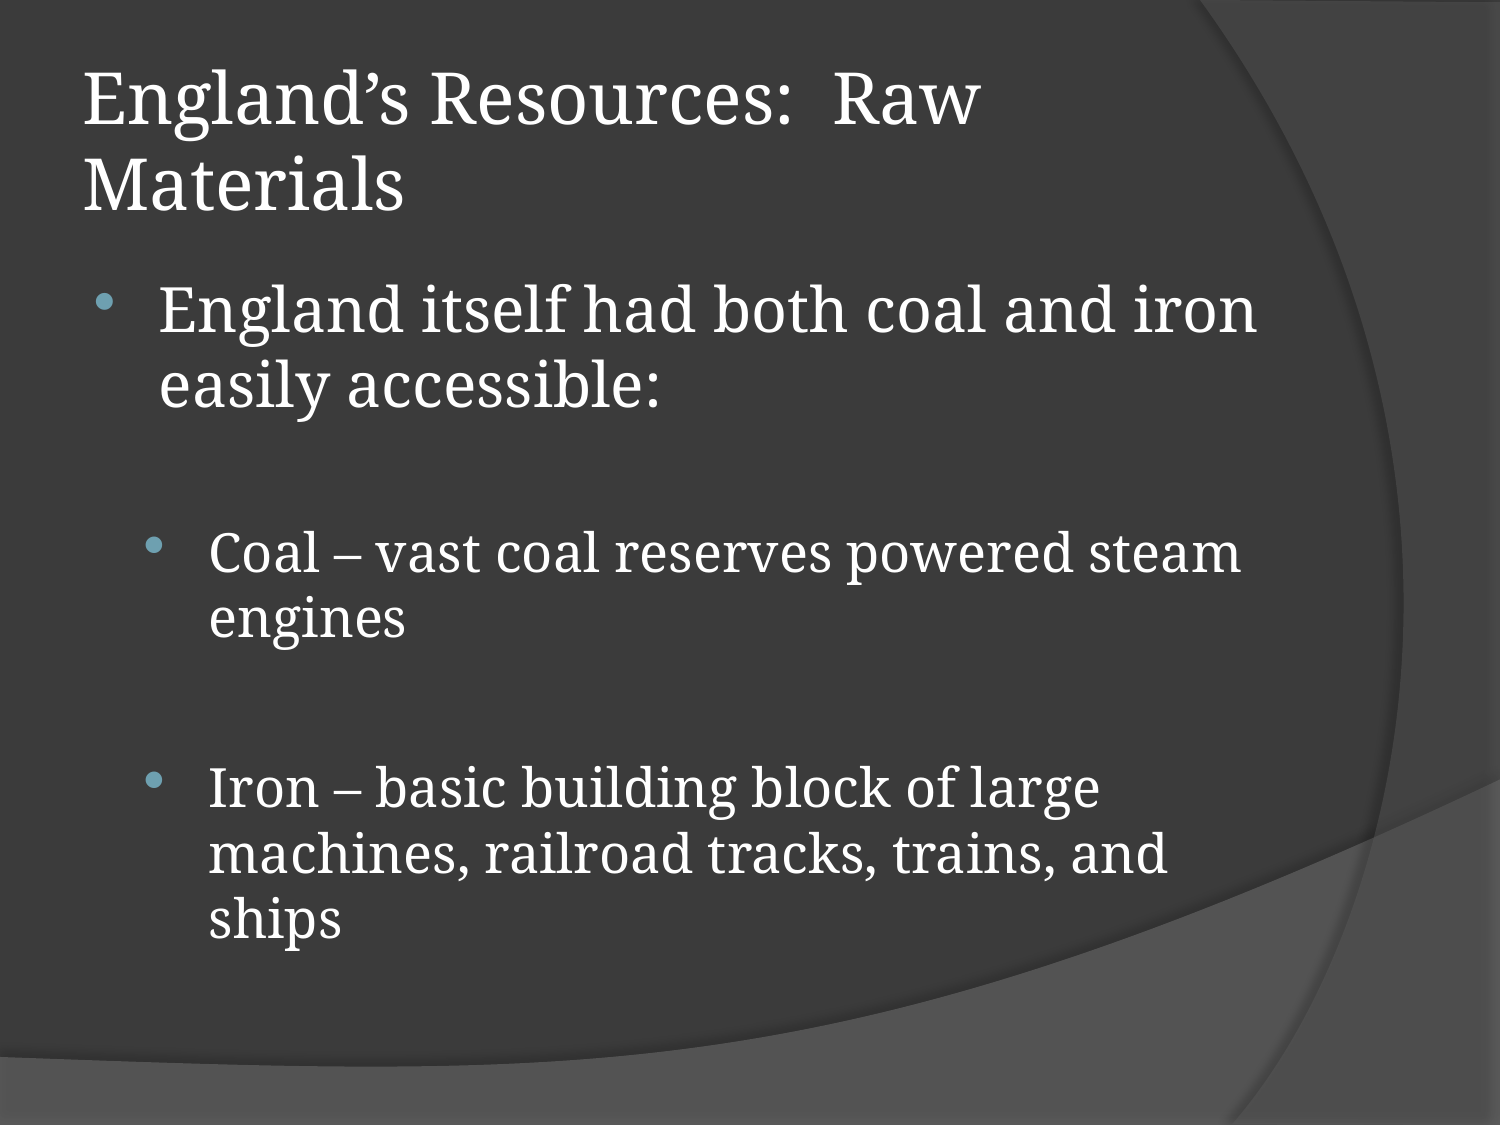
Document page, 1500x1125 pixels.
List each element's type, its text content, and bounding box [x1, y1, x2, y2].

title England’s Resources: Raw Materials [75, 45, 1300, 233]
list England itself had both coal and iron easily accessible: Coal – vast coal reserves powered steam engines Iron – basic building block of large machines, railroad tracks, trains, and ships [75, 262, 1300, 1063]
